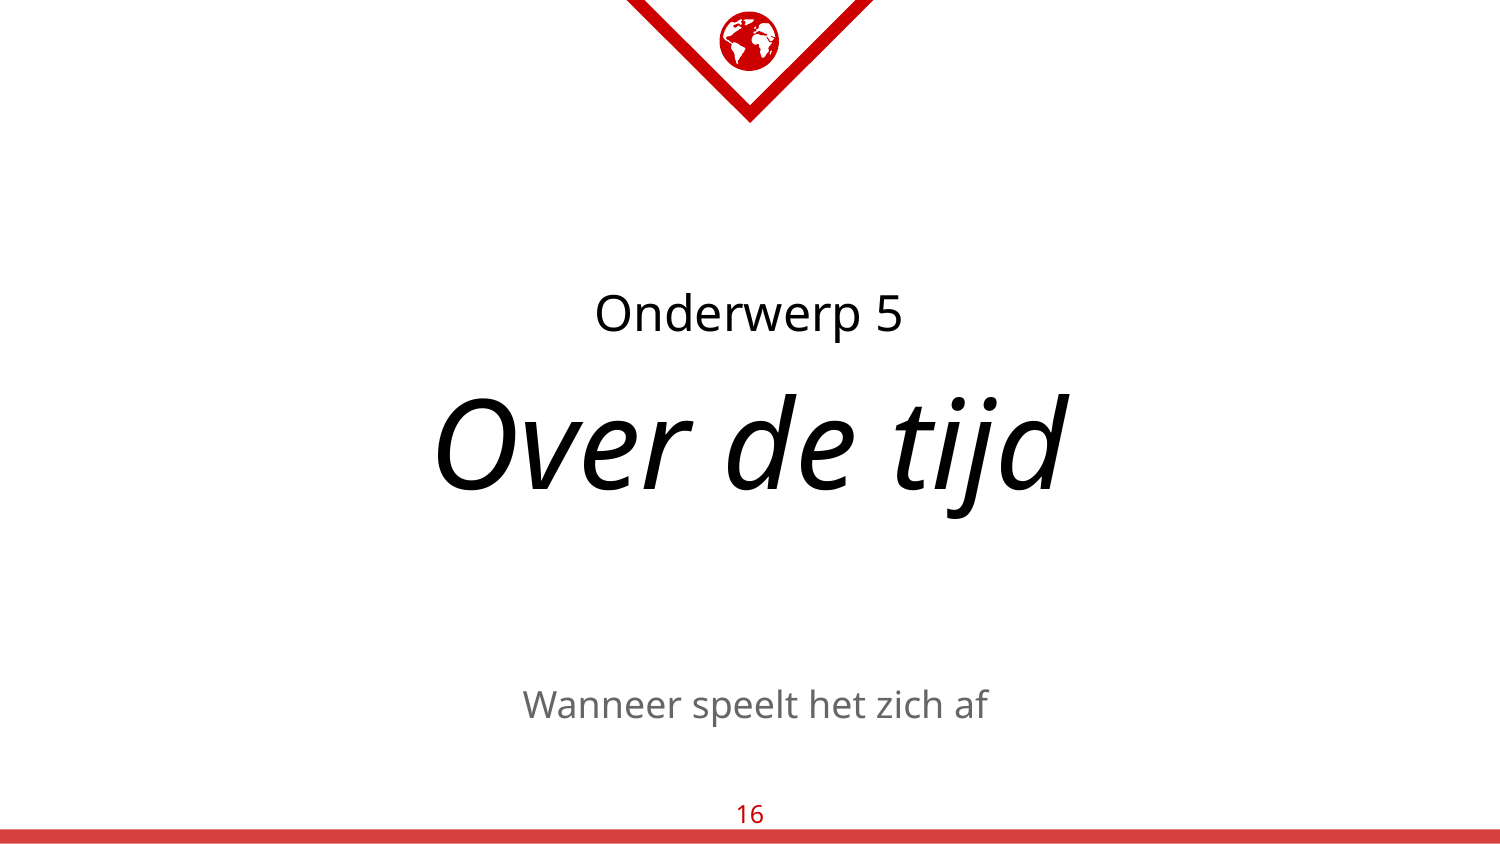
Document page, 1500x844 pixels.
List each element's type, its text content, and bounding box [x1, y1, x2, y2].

slide_number 16 [0, 783, 1500, 827]
subtitle Wanneer speelt het zich af [405, 659, 1094, 789]
text_box Onderwerp 5 [310, 273, 1188, 349]
text_box [719, 11, 779, 71]
title Over de tijd [111, 349, 1387, 540]
text_box [0, 827, 1500, 844]
